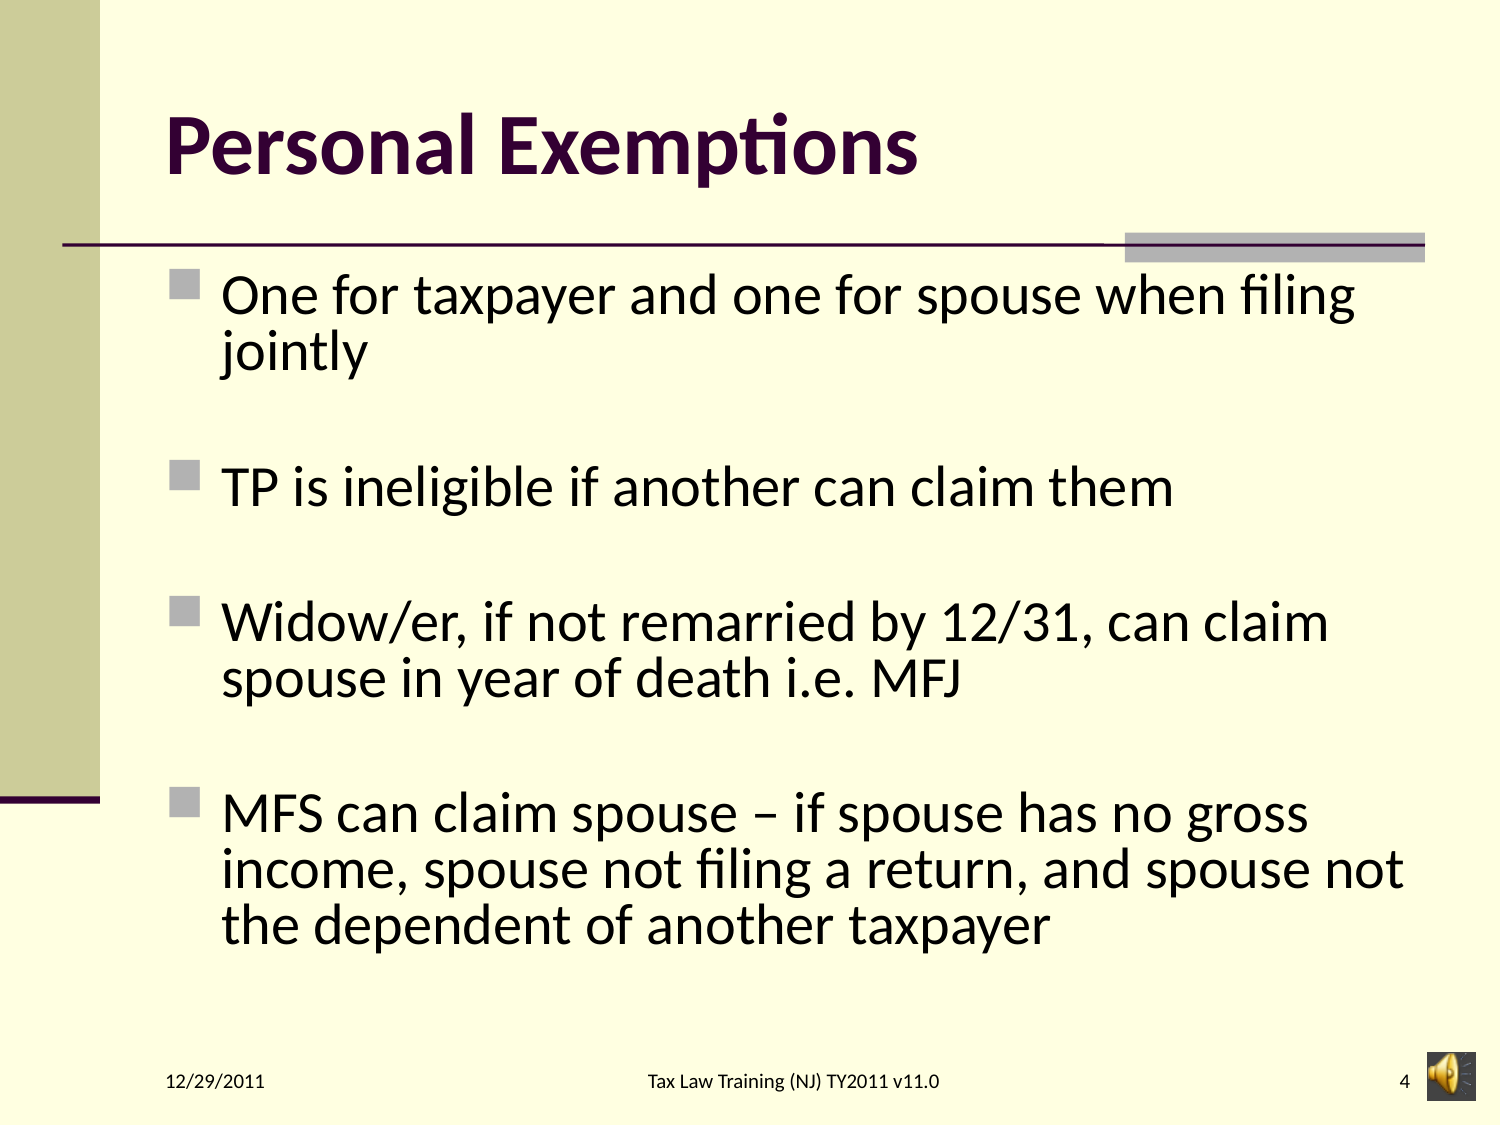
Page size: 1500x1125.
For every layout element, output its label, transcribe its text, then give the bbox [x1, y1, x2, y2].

picture [1426, 1051, 1477, 1102]
title Personal Exemptions [150, 45, 1425, 234]
slide_number 4 [1112, 1049, 1426, 1101]
footer Tax Law Training (NJ) TY2011 v11.0 [549, 1049, 1038, 1101]
list One for taxpayer and one for spouse when filing jointly TP is ineligible if another can claim them Widow/er, if not remarried by 12/31, can claim spouse in year of death i.e. MFJ MFS can claim spouse – if spouse has no gross income, spouse not filing a return, and spouse not the dependent of another taxpayer [150, 262, 1425, 1038]
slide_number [149, 1050, 476, 1101]
